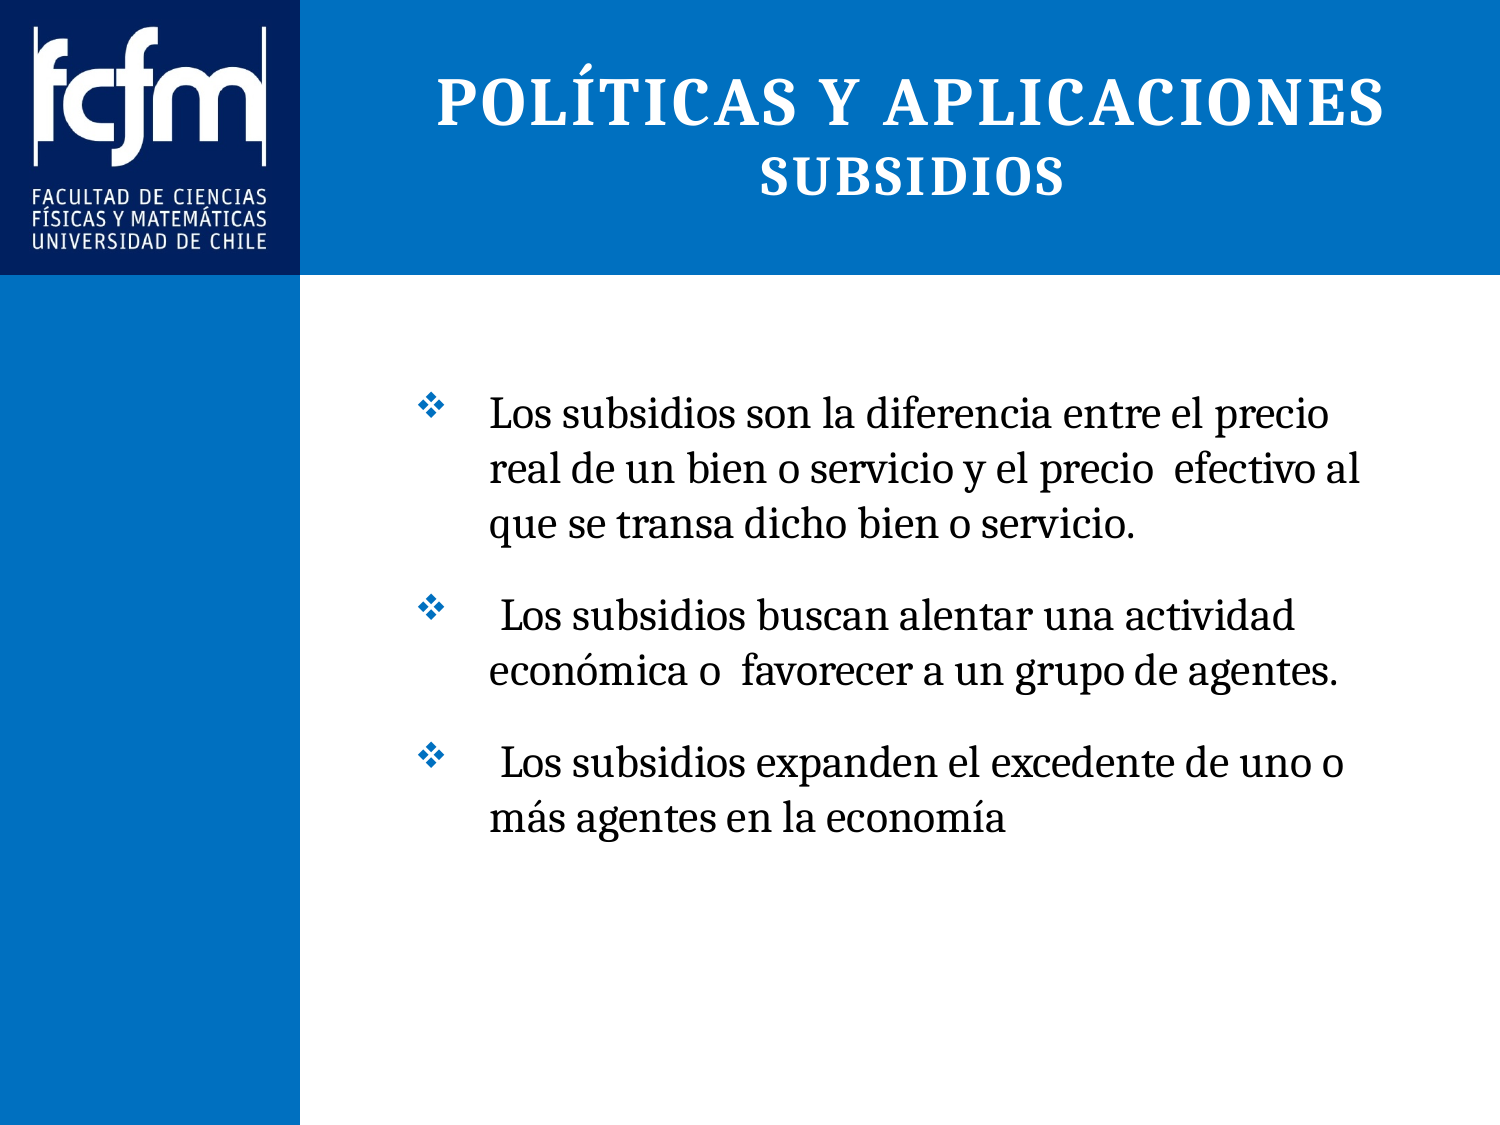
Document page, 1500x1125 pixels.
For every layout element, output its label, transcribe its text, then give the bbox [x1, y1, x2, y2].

list Los subsidios son la diferencia entre el precio real de un bien o servicio y el precio efectivo al que se transa dicho bien o servicio. Los subsidios buscan alentar una actividad económica o favorecer a un grupo de agentes. Los subsidios expanden el excedente de uno o más agentes en la economía [399, 375, 1425, 1083]
title Políticas y aplicaciones subsidios [399, 37, 1425, 225]
picture [29, 18, 272, 254]
